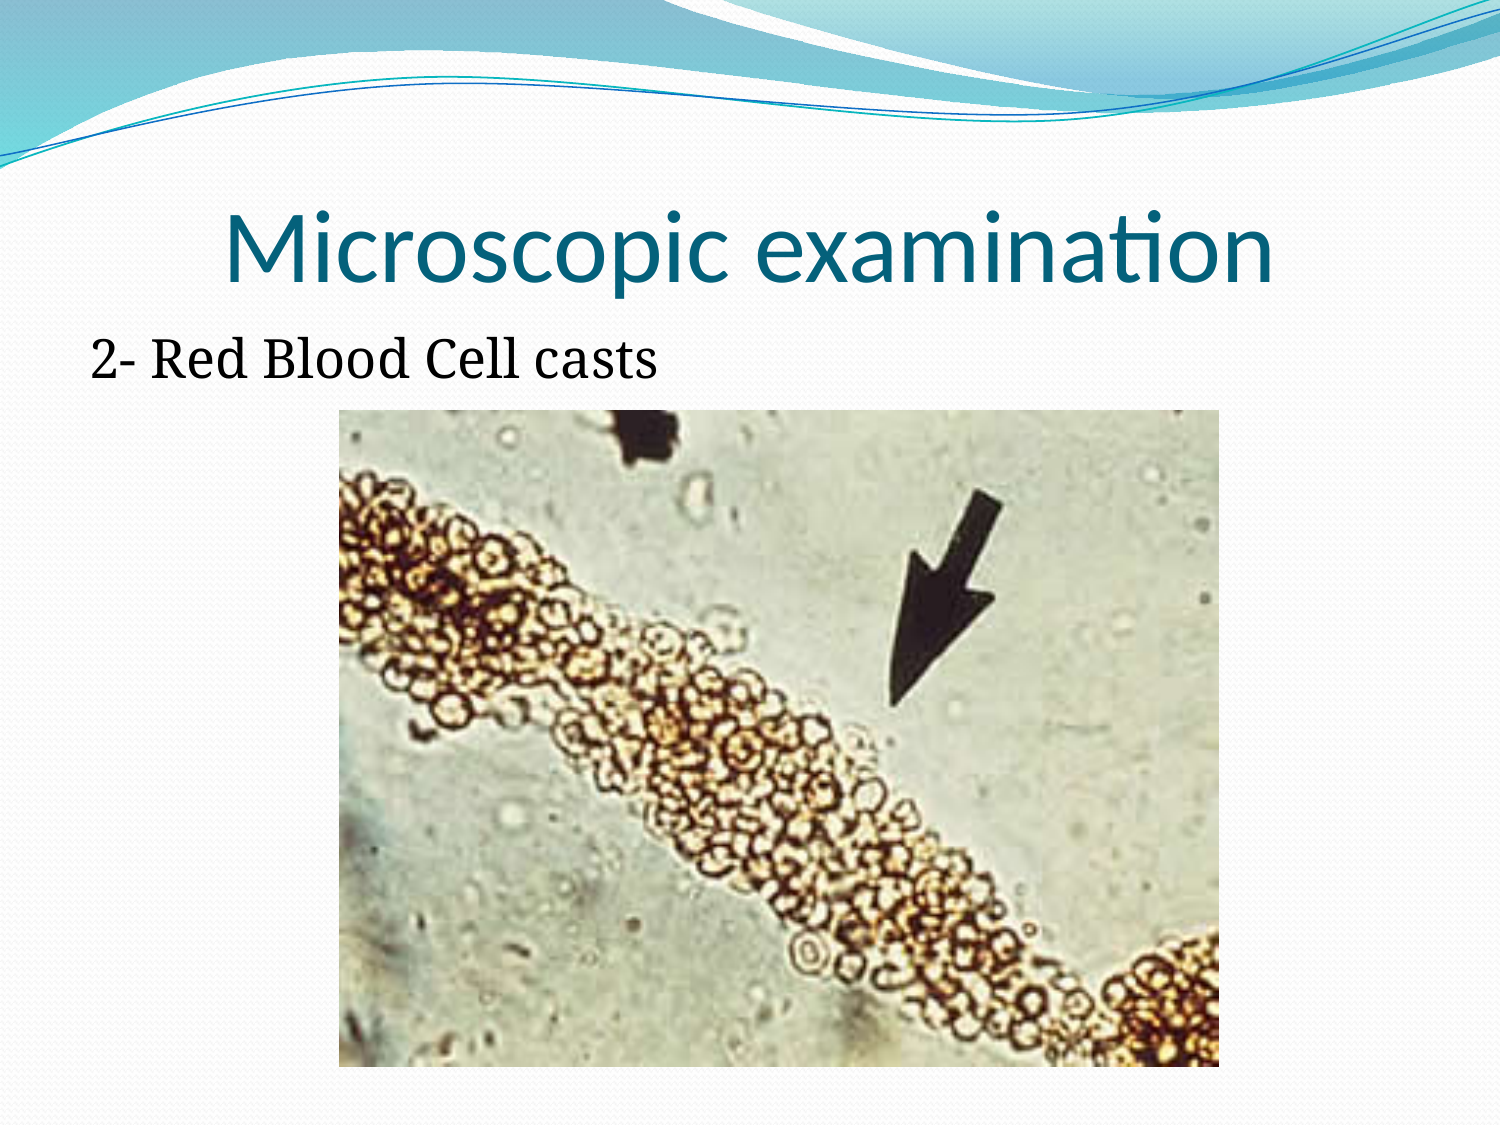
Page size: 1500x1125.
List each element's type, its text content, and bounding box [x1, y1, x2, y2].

list 2- Red Blood Cell casts [75, 317, 1425, 1038]
picture [339, 409, 1219, 1067]
title Microscopic examination [75, 115, 1425, 303]
